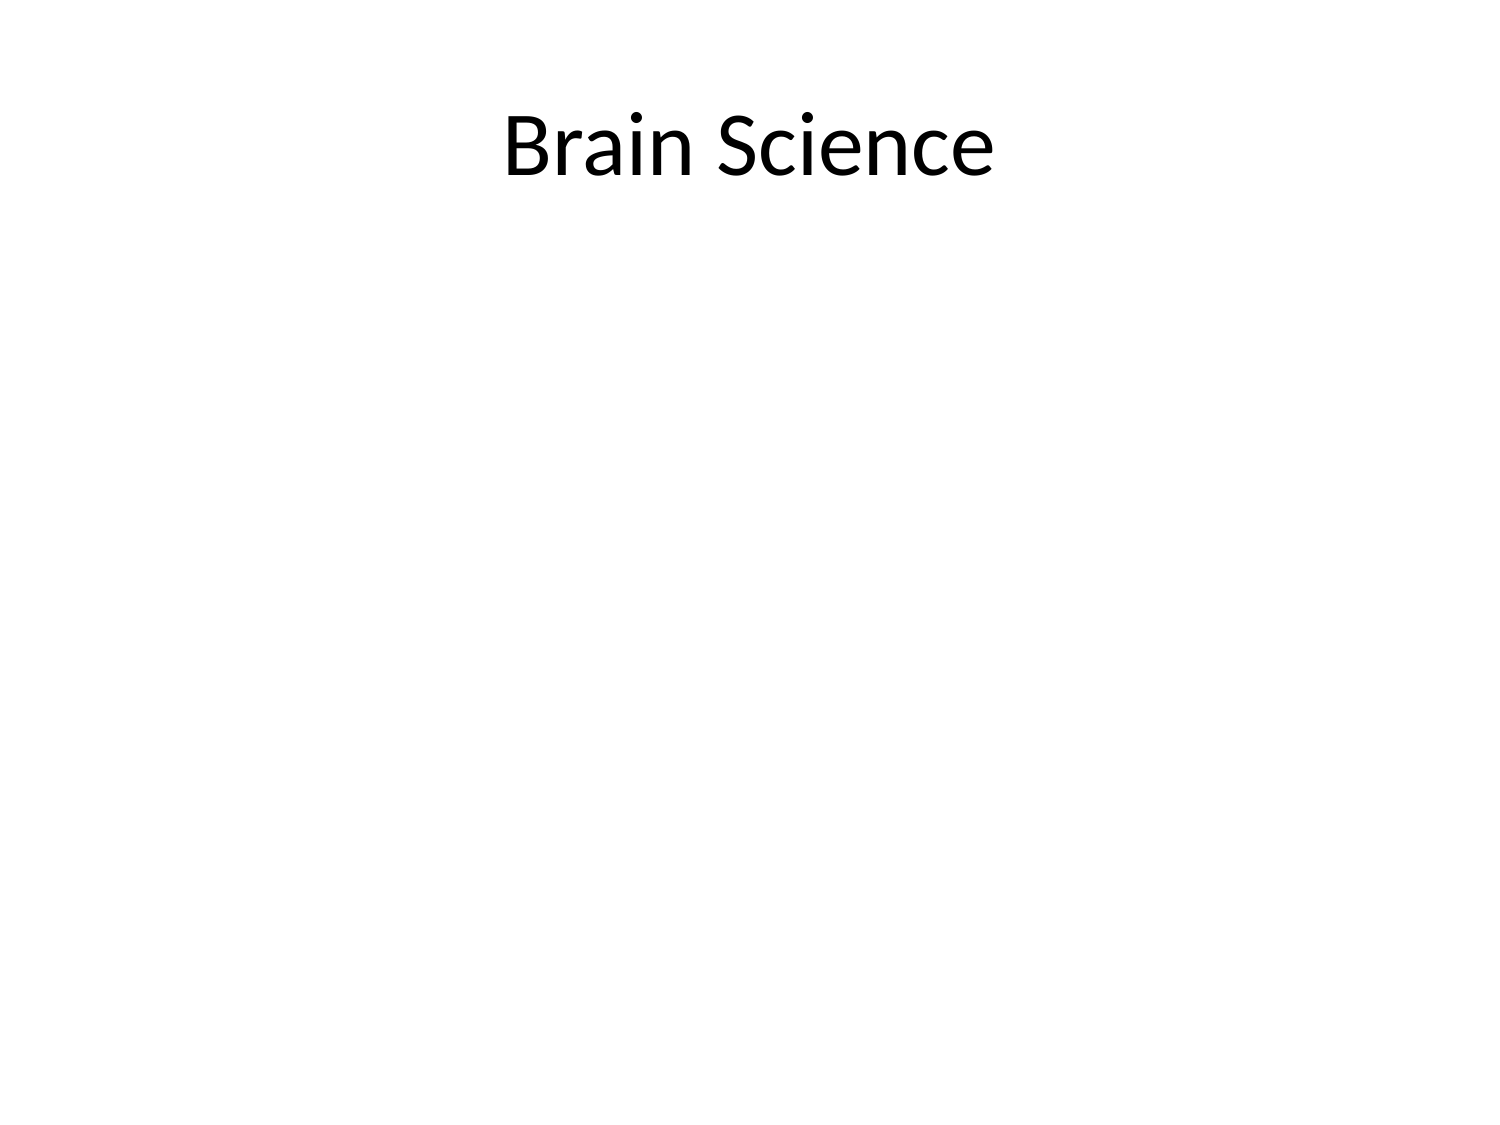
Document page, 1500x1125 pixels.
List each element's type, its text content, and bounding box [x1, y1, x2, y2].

title Brain Science [75, 45, 1425, 233]
